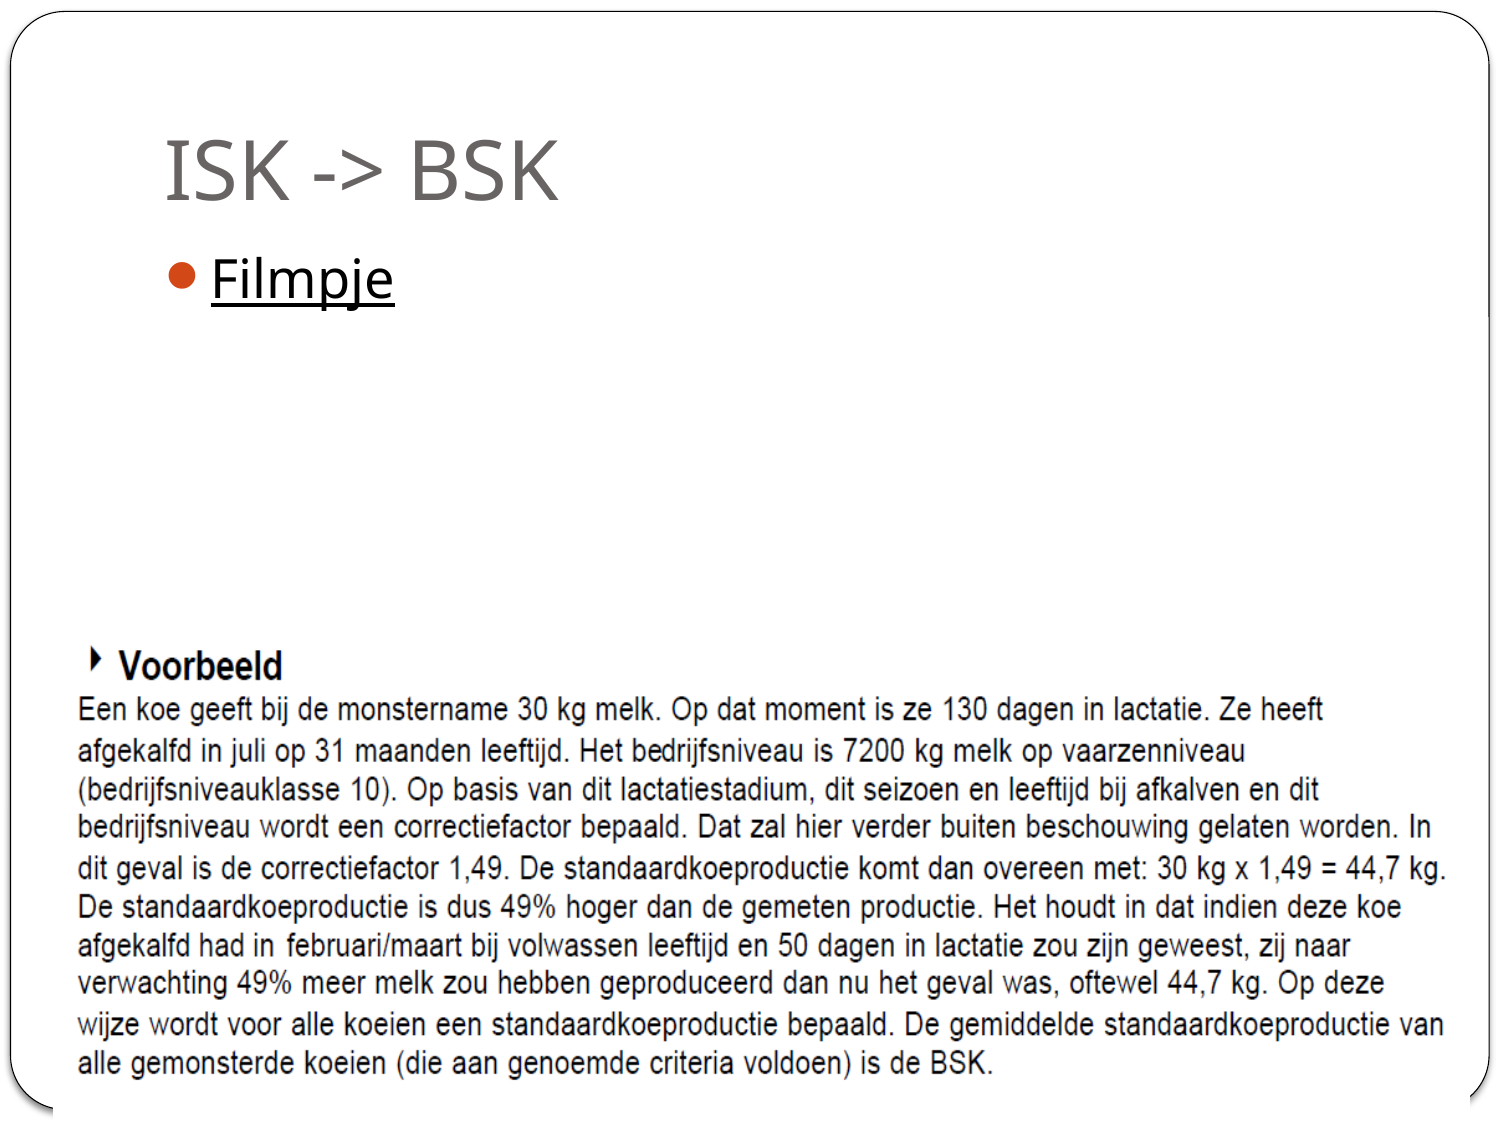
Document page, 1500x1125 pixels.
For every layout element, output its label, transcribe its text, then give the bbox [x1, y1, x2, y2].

list Filmpje [150, 237, 1425, 612]
picture [52, 614, 1471, 1123]
title ISK -> BSK [150, 45, 1425, 233]
